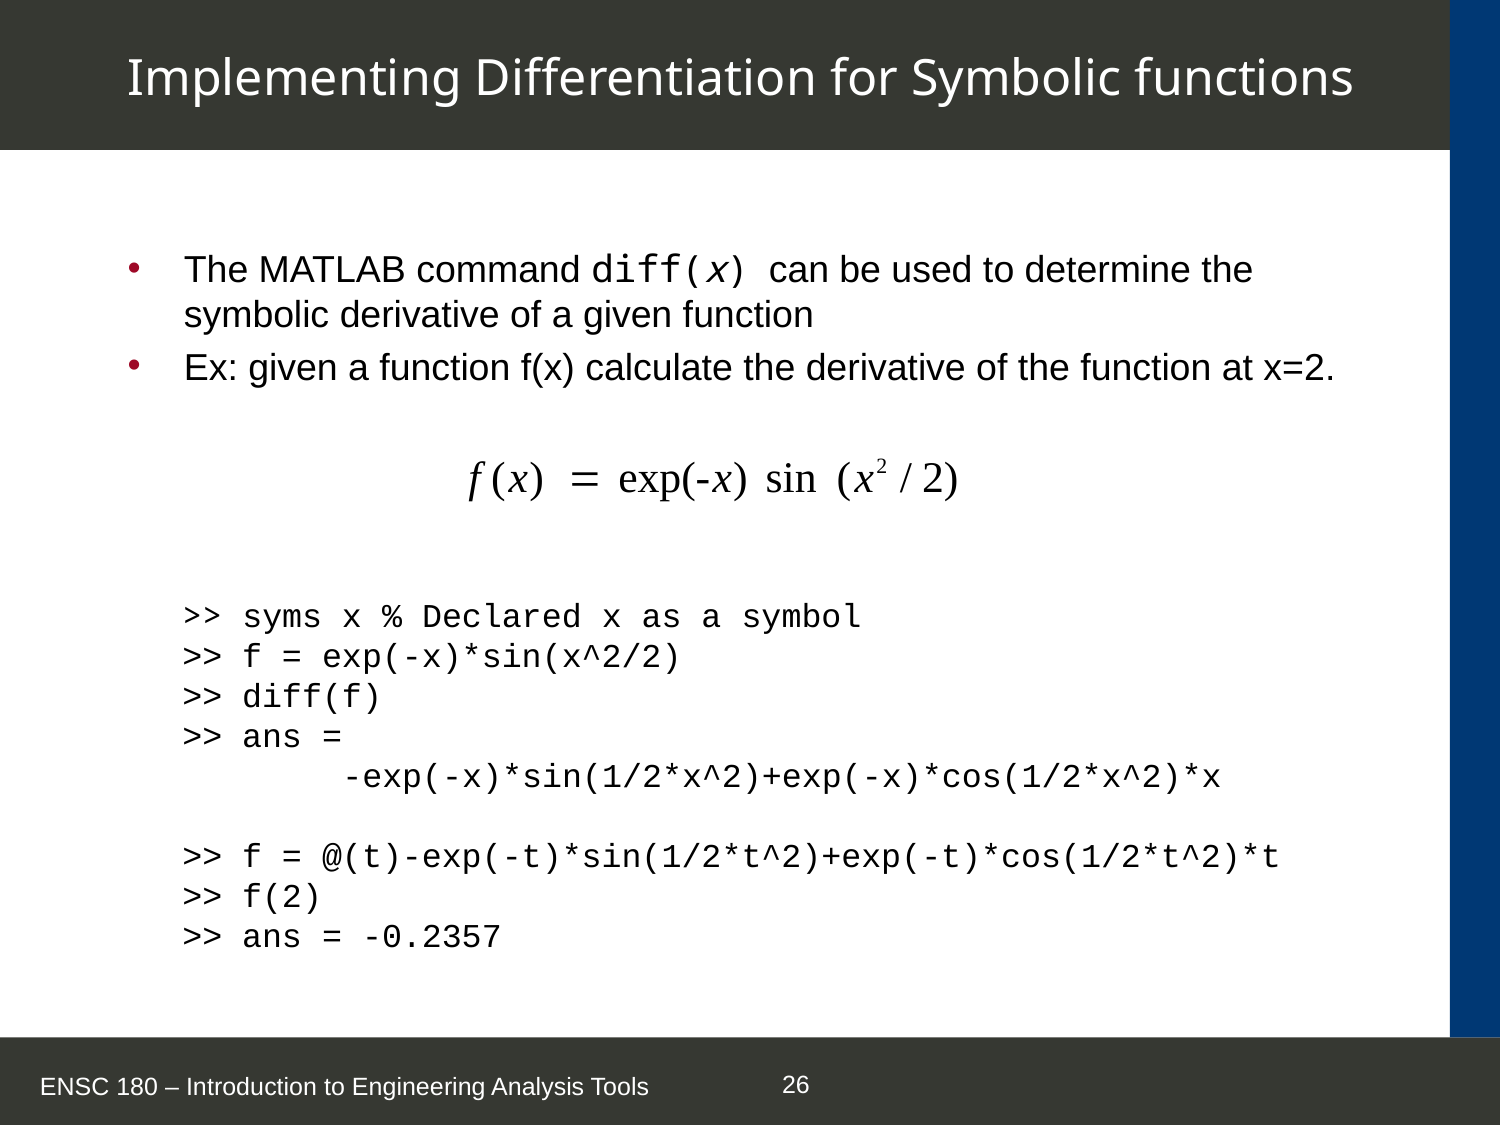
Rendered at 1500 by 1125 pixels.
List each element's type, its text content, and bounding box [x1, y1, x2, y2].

list The MATLAB command diff(x) can be used to determine the symbolic derivative of a given function Ex: given a function f(x) calculate the derivative of the function at x=2. [112, 237, 1388, 573]
text_box >> syms x % Declared x as a symbol >> f = exp(-x)*sin(x^2/2) >> diff(f) >> ans = -exp(-x)*sin(1/2*x^2)+exp(-x)*cos(1/2*x^2)*x >> f = @(t)-exp(-t)*sin(1/2*t^2)+exp(-t)*cos(1/2*t^2)*t >> f(2) >> ans = -0.2357 [92, 587, 1405, 962]
title Implementing Differentiation for Symbolic functions [112, 37, 1451, 138]
footer ENSC 180 – Introduction to Engineering Analysis Tools [24, 1062, 678, 1108]
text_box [454, 448, 965, 512]
